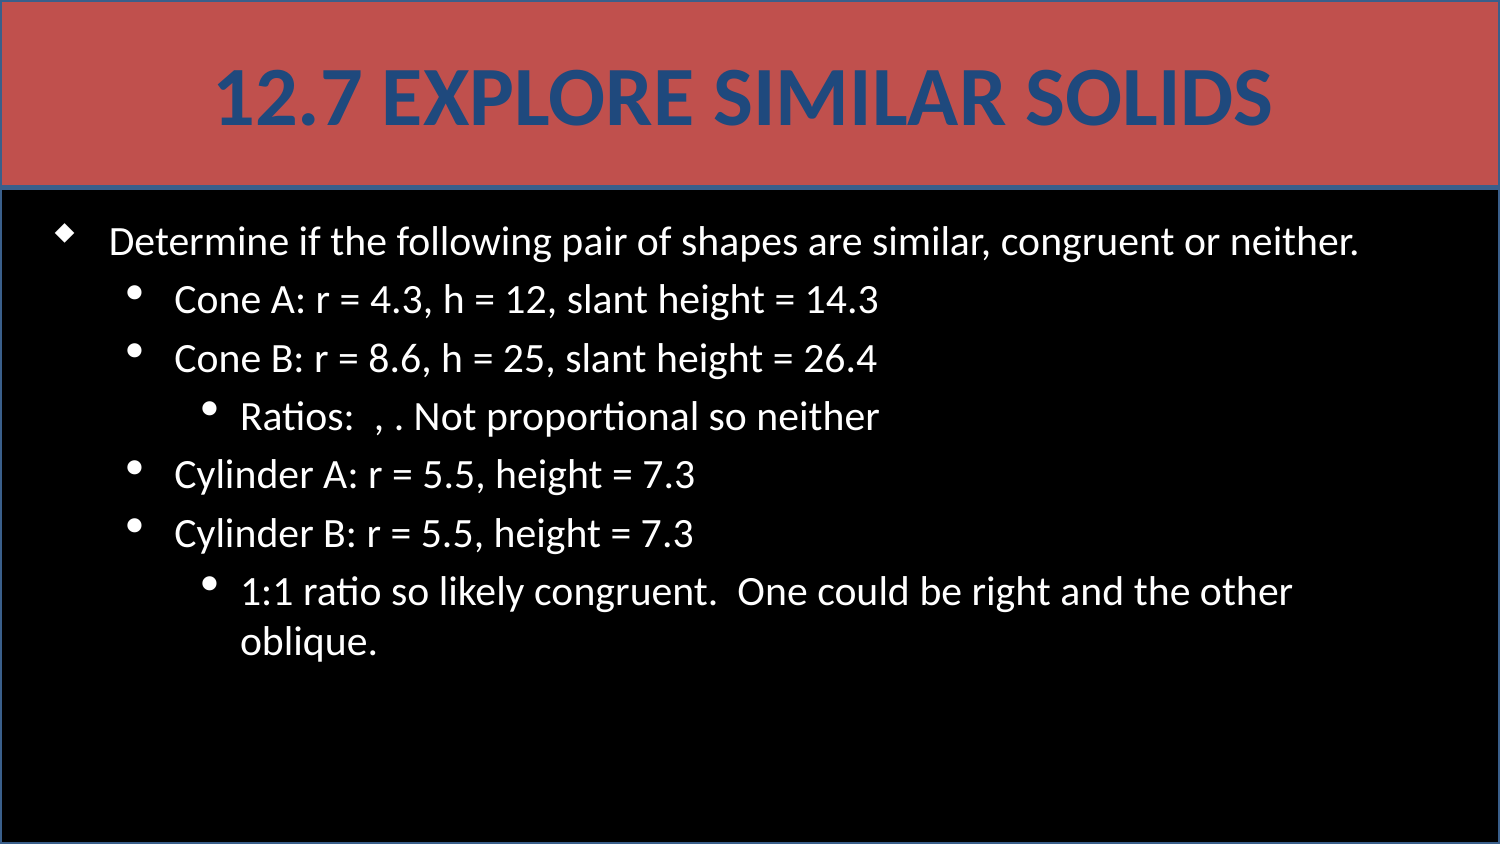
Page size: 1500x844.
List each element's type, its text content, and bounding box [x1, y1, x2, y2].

title 12.7 Explore Similar Solids [37, 33, 1450, 150]
